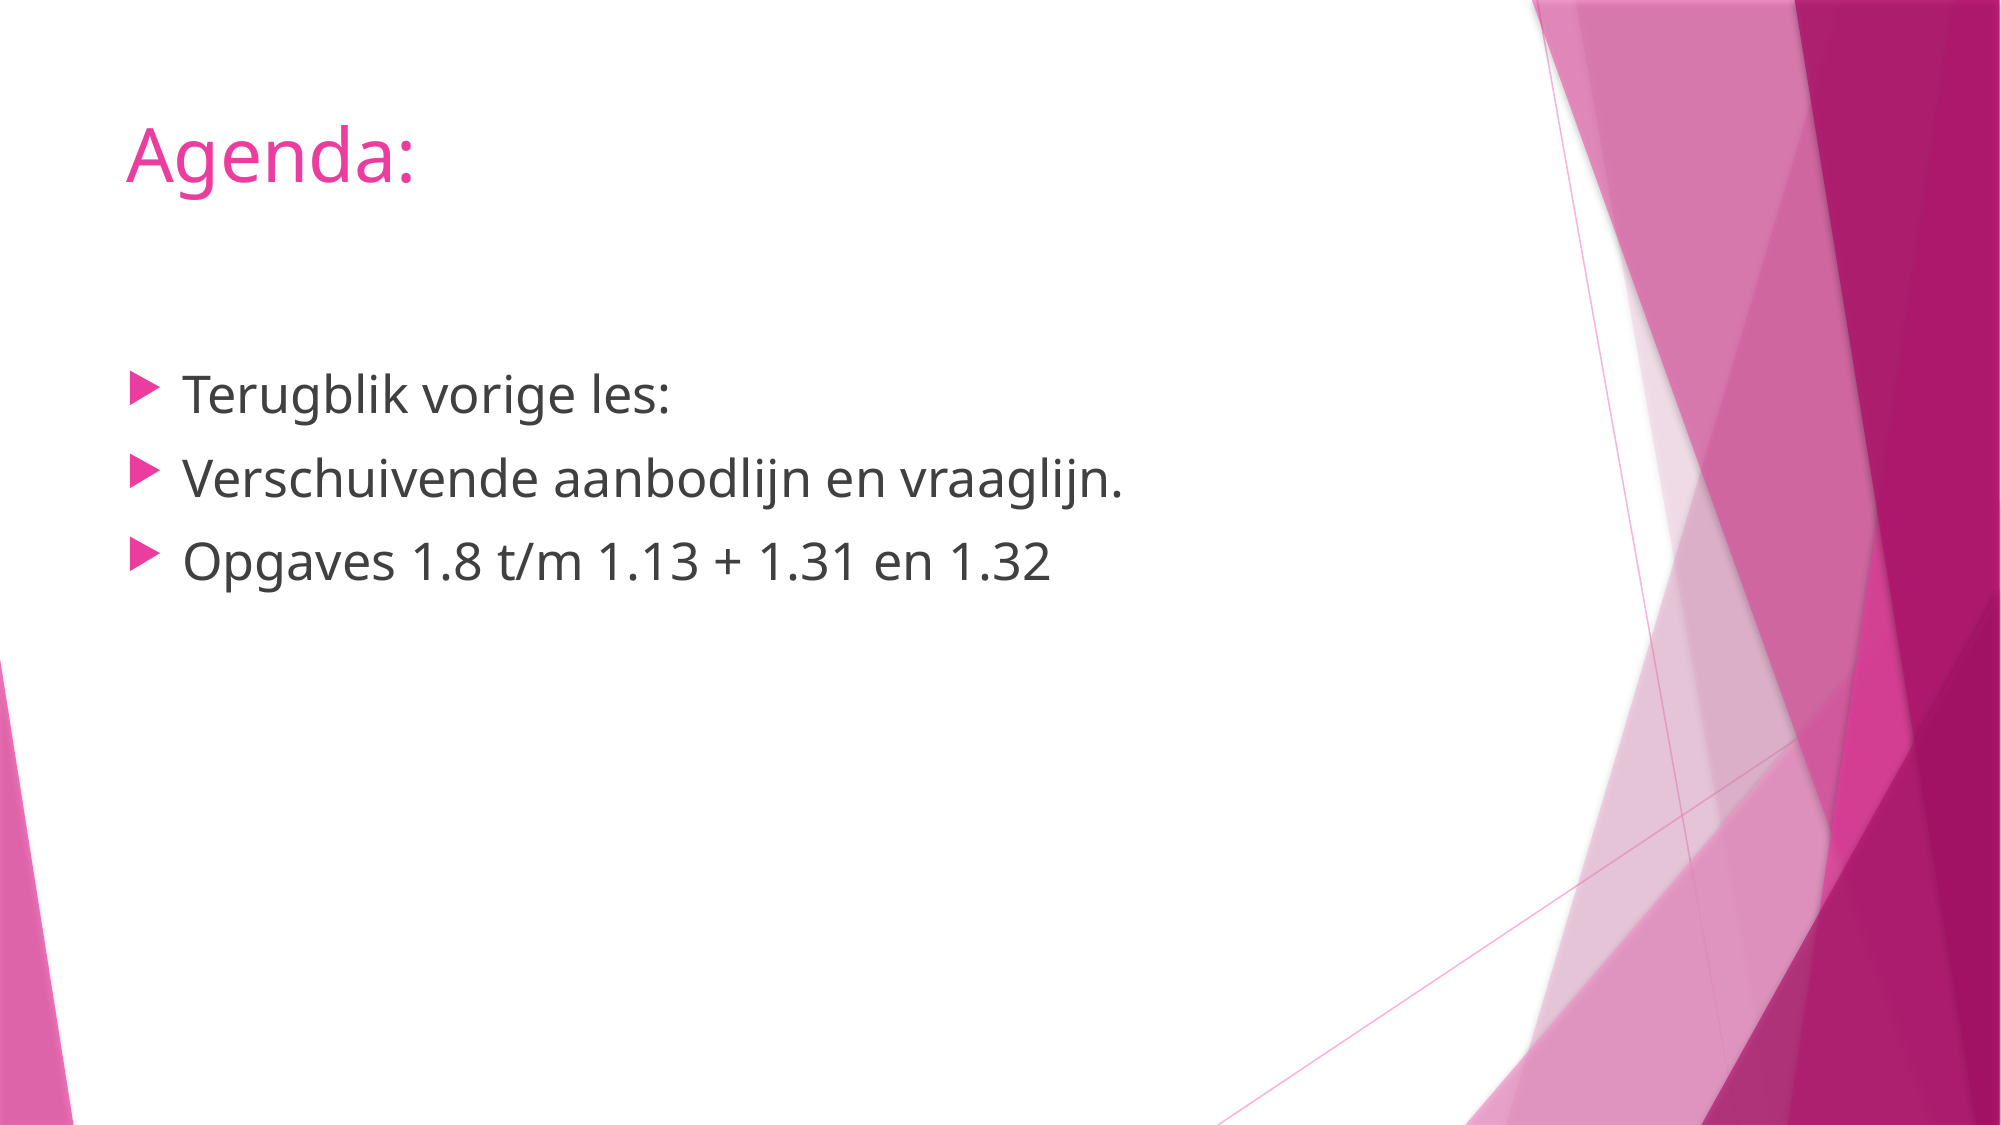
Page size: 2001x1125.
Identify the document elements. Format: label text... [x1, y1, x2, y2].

list Terugblik vorige les: Verschuivende aanbodlijn en vraaglijn. Opgaves 1.8 t/m 1.13 + 1.31 en 1.32 [111, 354, 1522, 992]
title Agenda: [111, 99, 1522, 317]
